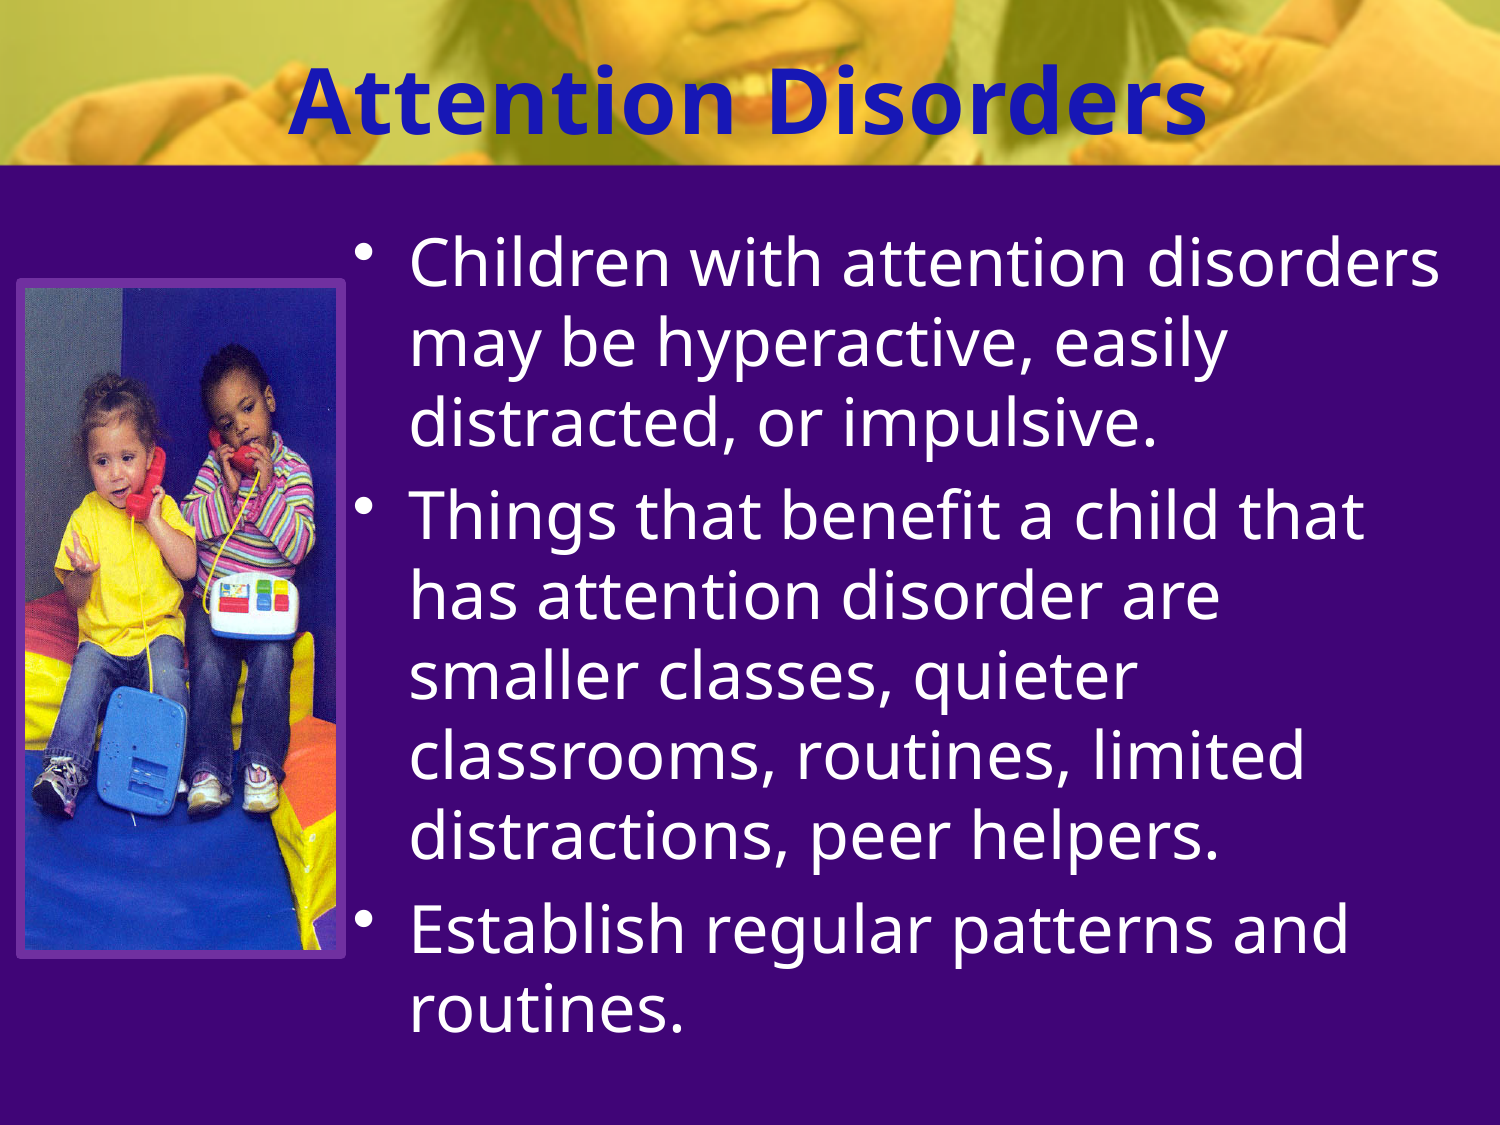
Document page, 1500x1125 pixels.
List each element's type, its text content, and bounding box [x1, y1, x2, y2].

title Attention Disorders [99, 37, 1401, 158]
list Children with attention disorders may be hyperactive, easily distracted, or impulsive. Things that benefit a child that has attention disorder are smaller classes, quieter classrooms, routines, limited distractions, peer helpers. Establish regular patterns and routines. [337, 212, 1476, 1038]
picture [0, 0, 1500, 1125]
